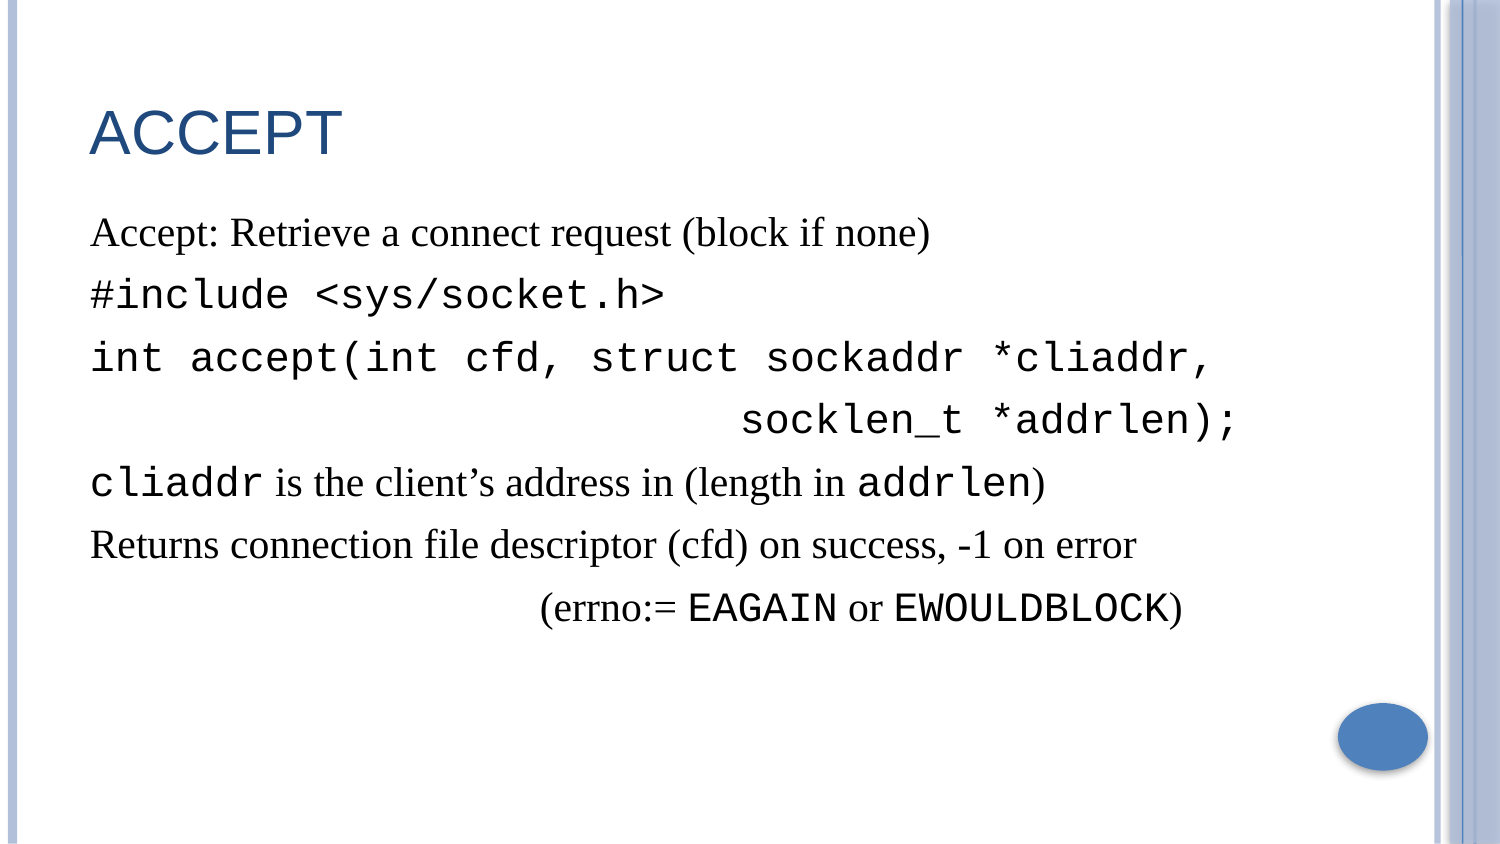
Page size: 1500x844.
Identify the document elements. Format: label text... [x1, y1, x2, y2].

list Accept: Retrieve a connect request (block if none) #include <sys/socket.h> int accept(int cfd, struct sockaddr *cliaddr, socklen_t *addrlen); cliaddr is the client’s address in (length in addrlen) Returns connection file descriptor (cfd) on success, -1 on error (errno:= EAGAIN or EWOULDBLOCK) [75, 196, 1425, 797]
title Accept [75, 33, 1300, 175]
